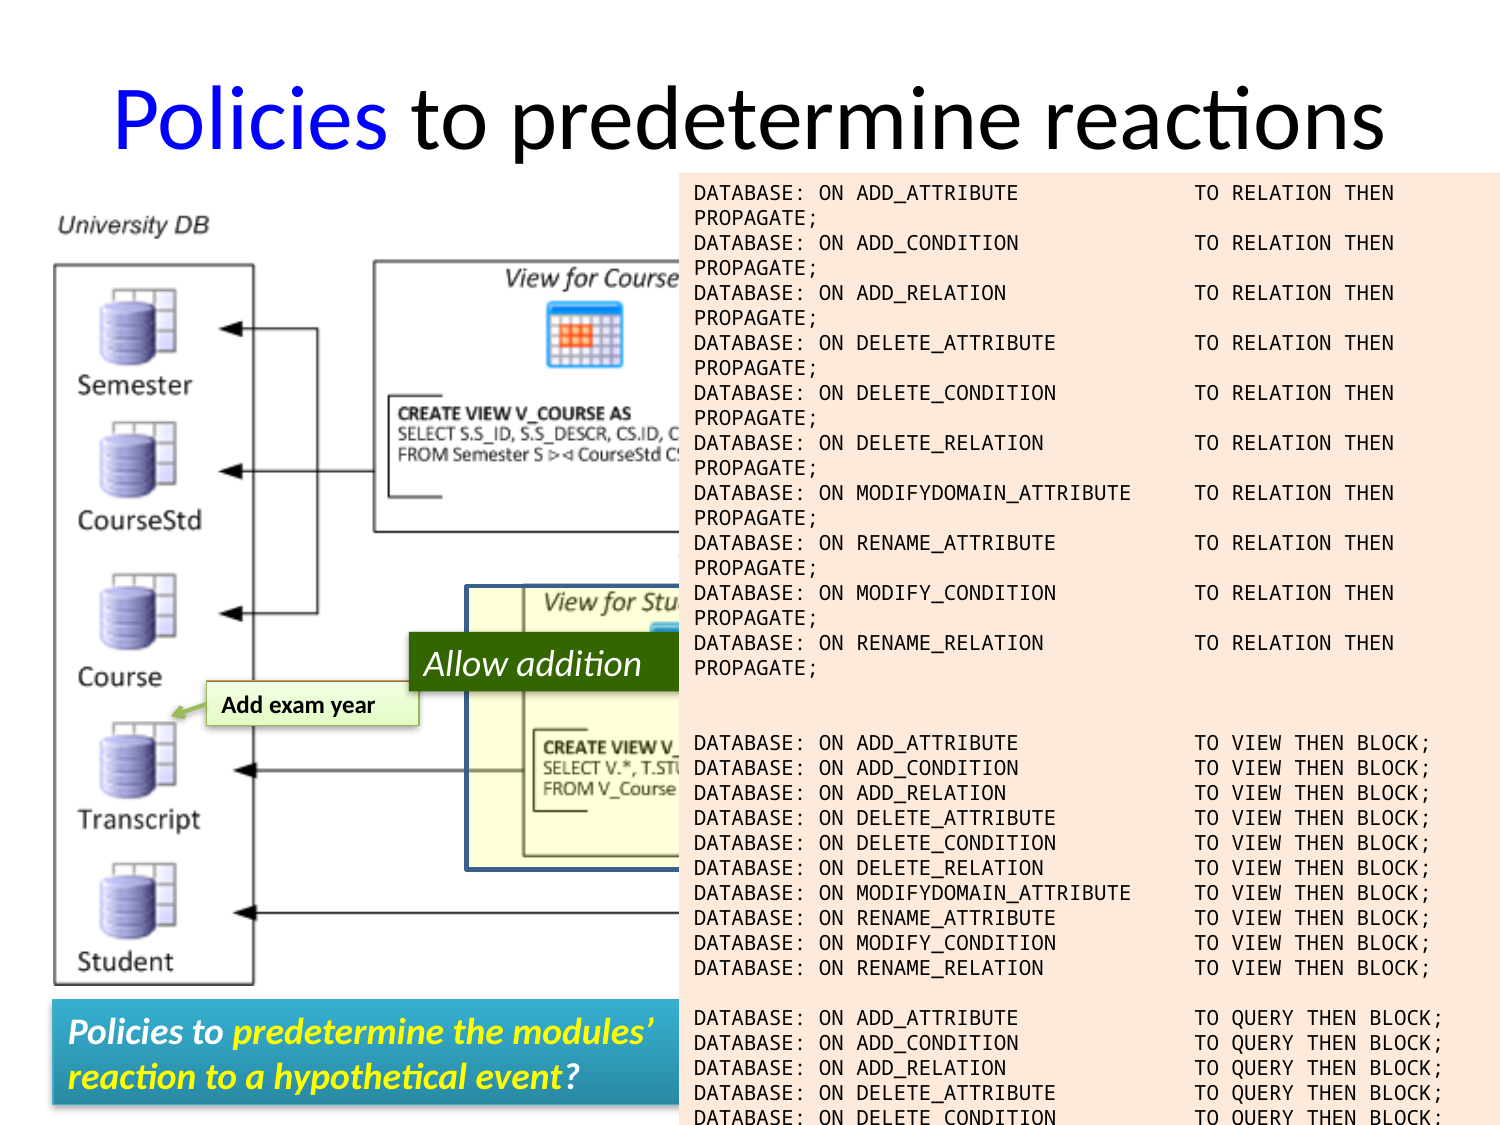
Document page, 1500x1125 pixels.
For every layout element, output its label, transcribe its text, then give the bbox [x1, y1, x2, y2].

text_box DATABASE: ON ADD_ATTRIBUTE TO RELATION THEN PROPAGATE; DATABASE: ON ADD_CONDITION TO RELATION THEN PROPAGATE; DATABASE: ON ADD_RELATION TO RELATION THEN PROPAGATE; DATABASE: ON DELETE_ATTRIBUTE TO RELATION THEN PROPAGATE; DATABASE: ON DELETE_CONDITION TO RELATION THEN PROPAGATE; DATABASE: ON DELETE_RELATION TO RELATION THEN PROPAGATE; DATABASE: ON MODIFYDOMAIN_ATTRIBUTE TO RELATION THEN PROPAGATE; DATABASE: ON RENAME_ATTRIBUTE TO RELATION THEN PROPAGATE; DATABASE: ON MODIFY_CONDITION TO RELATION THEN PROPAGATE; DATABASE: ON RENAME_RELATION TO RELATION THEN PROPAGATE; DATABASE: ON ADD_ATTRIBUTE TO VIEW THEN BLOCK; DATABASE: ON ADD_CONDITION TO VIEW THEN BLOCK; DATABASE: ON ADD_RELATION TO VIEW THEN BLOCK; DATABASE: ON DELETE_ATTRIBUTE TO VIEW THEN BLOCK; DATABASE: ON DELETE_CONDITION TO VIEW THEN BLOCK; DATABASE: ON DELETE_RELATION TO VIEW THEN BLOCK; DATABASE: ON MODIFYDOMAIN_ATTRIBUTE TO VIEW THEN BLOCK; DATABASE: ON RENAME_ATTRIBUTE TO VIEW THEN BLOCK; DATABASE: ON MODIFY_CONDITION TO VIEW THEN BLOCK; DATABASE: ON RENAME_RELATION TO VIEW THEN BLOCK; DATABASE: ON ADD_ATTRIBUTE TO QUERY THEN BLOCK; DATABASE: ON ADD_CONDITION TO QUERY THEN BLOCK; DATABASE: ON ADD_RELATION TO QUERY THEN BLOCK; DATABASE: ON DELETE_ATTRIBUTE TO QUERY THEN BLOCK; DATABASE: ON DELETE_CONDITION TO QUERY THEN BLOCK; DATABASE: ON DELETE_RELATION TO QUERY THEN BLOCK; DATABASE: ON MODIFYDOMAIN_ATTRIBUTE TO QUERY THEN BLOCK; DATABASE: ON RENAME_ATTRIBUTE TO QUERY THEN BLOCK; DATABASE: ON MODIFY_CONDITION TO QUERY THEN BLOCK; DATABASE: ON RENAME_RELATION TO QUERY THEN BLOCK; [679, 172, 1500, 1125]
title Policies to predetermine reactions [75, 19, 1425, 206]
slide_number 50 [1074, 1042, 1425, 1103]
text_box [52, 207, 1471, 986]
text_box Policies to predetermine the modules’ reaction to a hypothetical event? [52, 999, 679, 1105]
